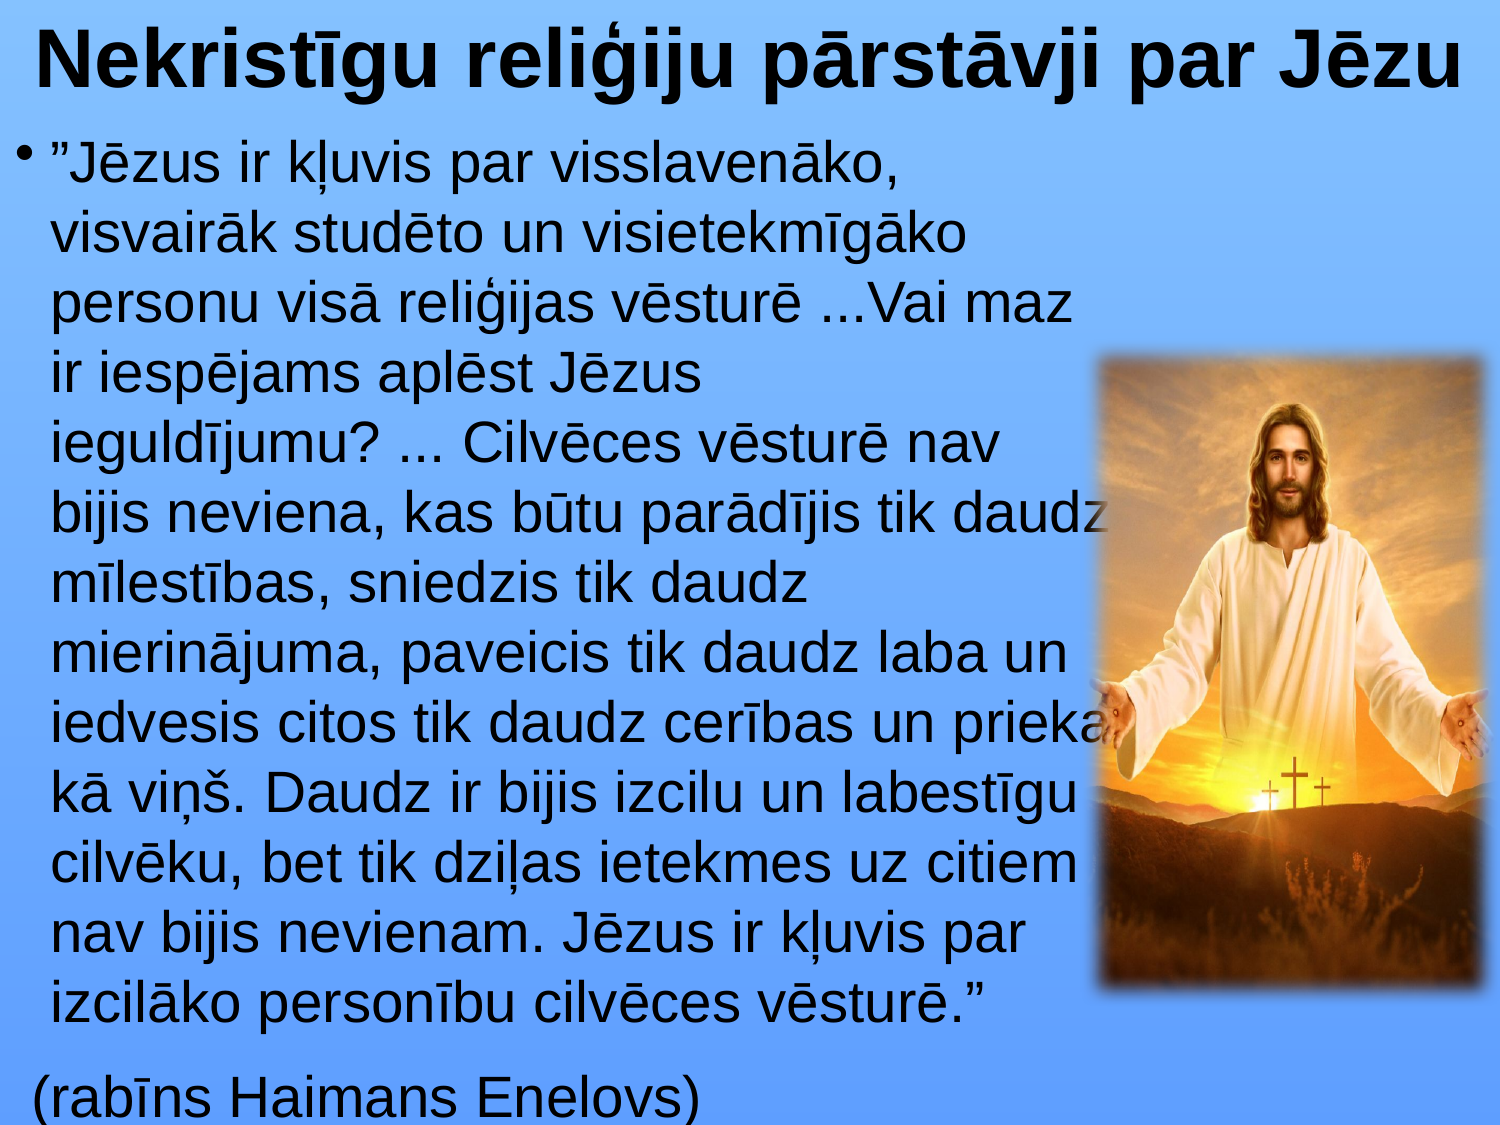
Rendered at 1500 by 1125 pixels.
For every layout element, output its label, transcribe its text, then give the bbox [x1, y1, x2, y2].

title Nekristīgu reliģiju pārstāvji par Jēzu [0, 7, 1500, 102]
picture [1080, 337, 1500, 1008]
text_box ”Jēzus ir kļuvis par visslavenāko, visvairāk studēto un visietekmīgāko personu visā reliģijas vēsturē ...Vai maz ir iespējams aplēst Jēzus ieguldījumu? ... Cilvēces vēsturē nav bijis neviena, kas būtu parādījis tik daudz mīlestības, sniedzis tik daudz mierinājuma, paveicis tik daudz laba un iedvesis citos tik daudz cerības un prieka kā viņš. Daudz ir bijis izcilu un labestīgu cilvēku, bet tik dziļas ietekmes uz citiem nav bijis nevienam. Jēzus ir kļuvis par izcilāko personību cilvēces vēsturē.” (rabīns Haimans Enelovs) [0, 117, 1128, 1125]
